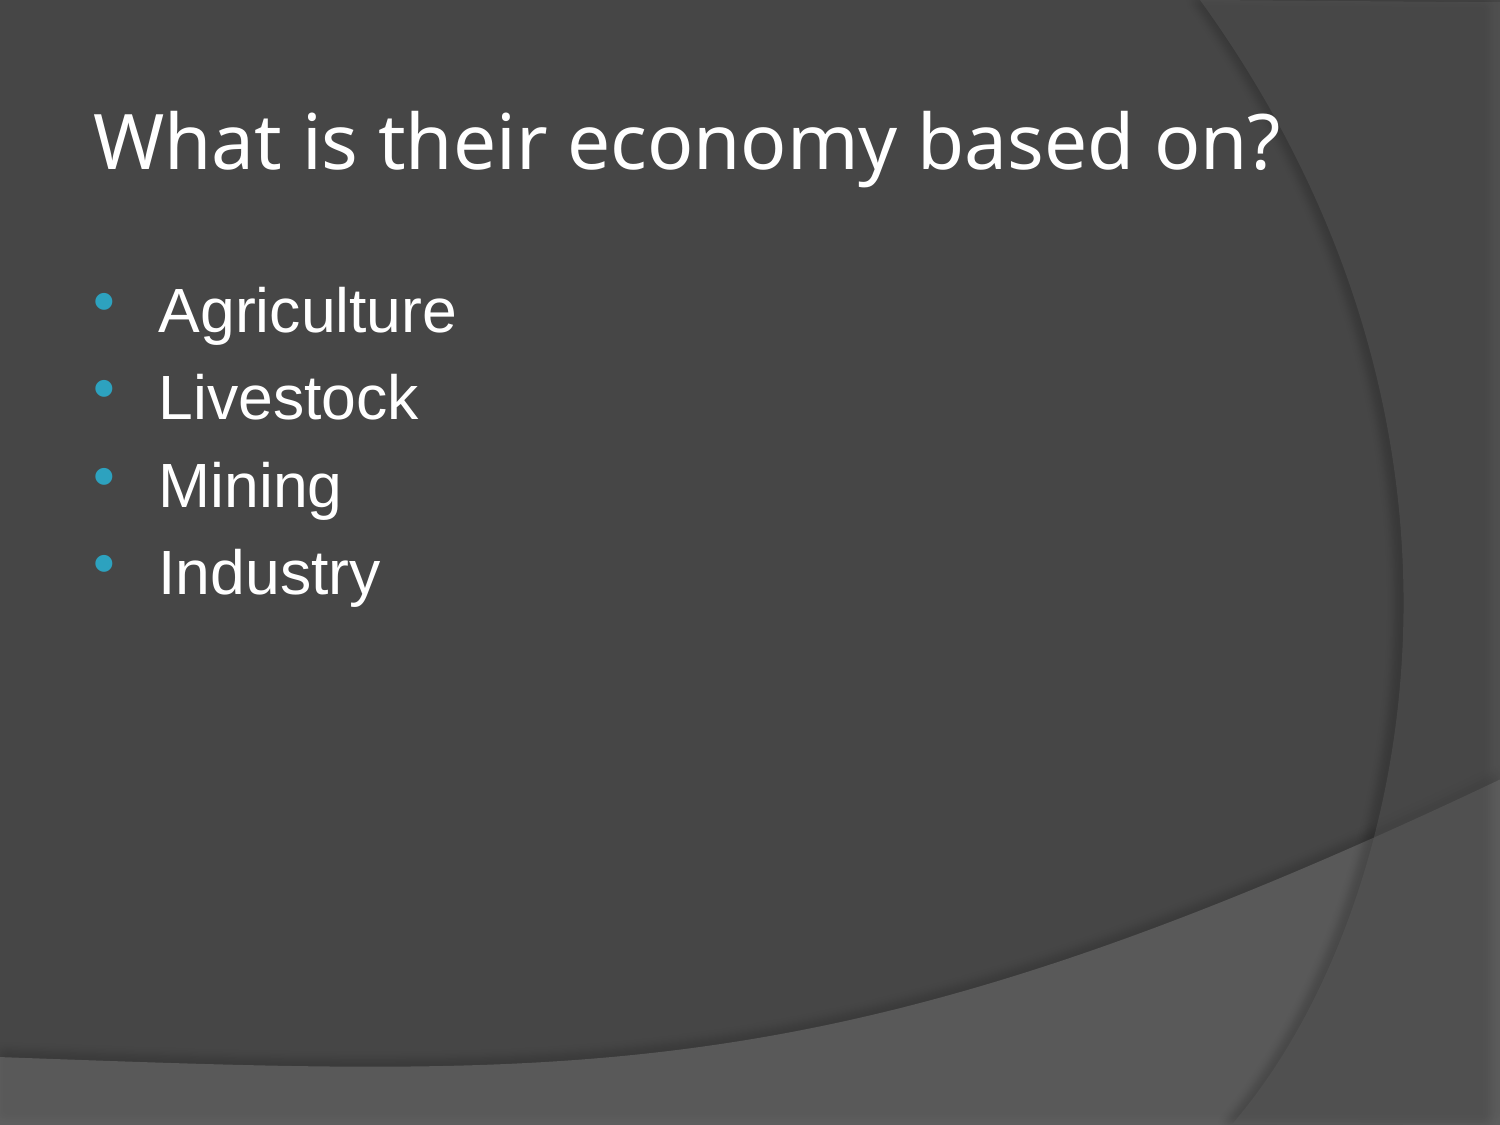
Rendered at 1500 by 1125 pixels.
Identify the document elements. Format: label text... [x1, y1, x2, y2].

title What is their economy based on? [75, 45, 1300, 233]
list Agriculture Livestock Mining Industry [75, 262, 1300, 1005]
